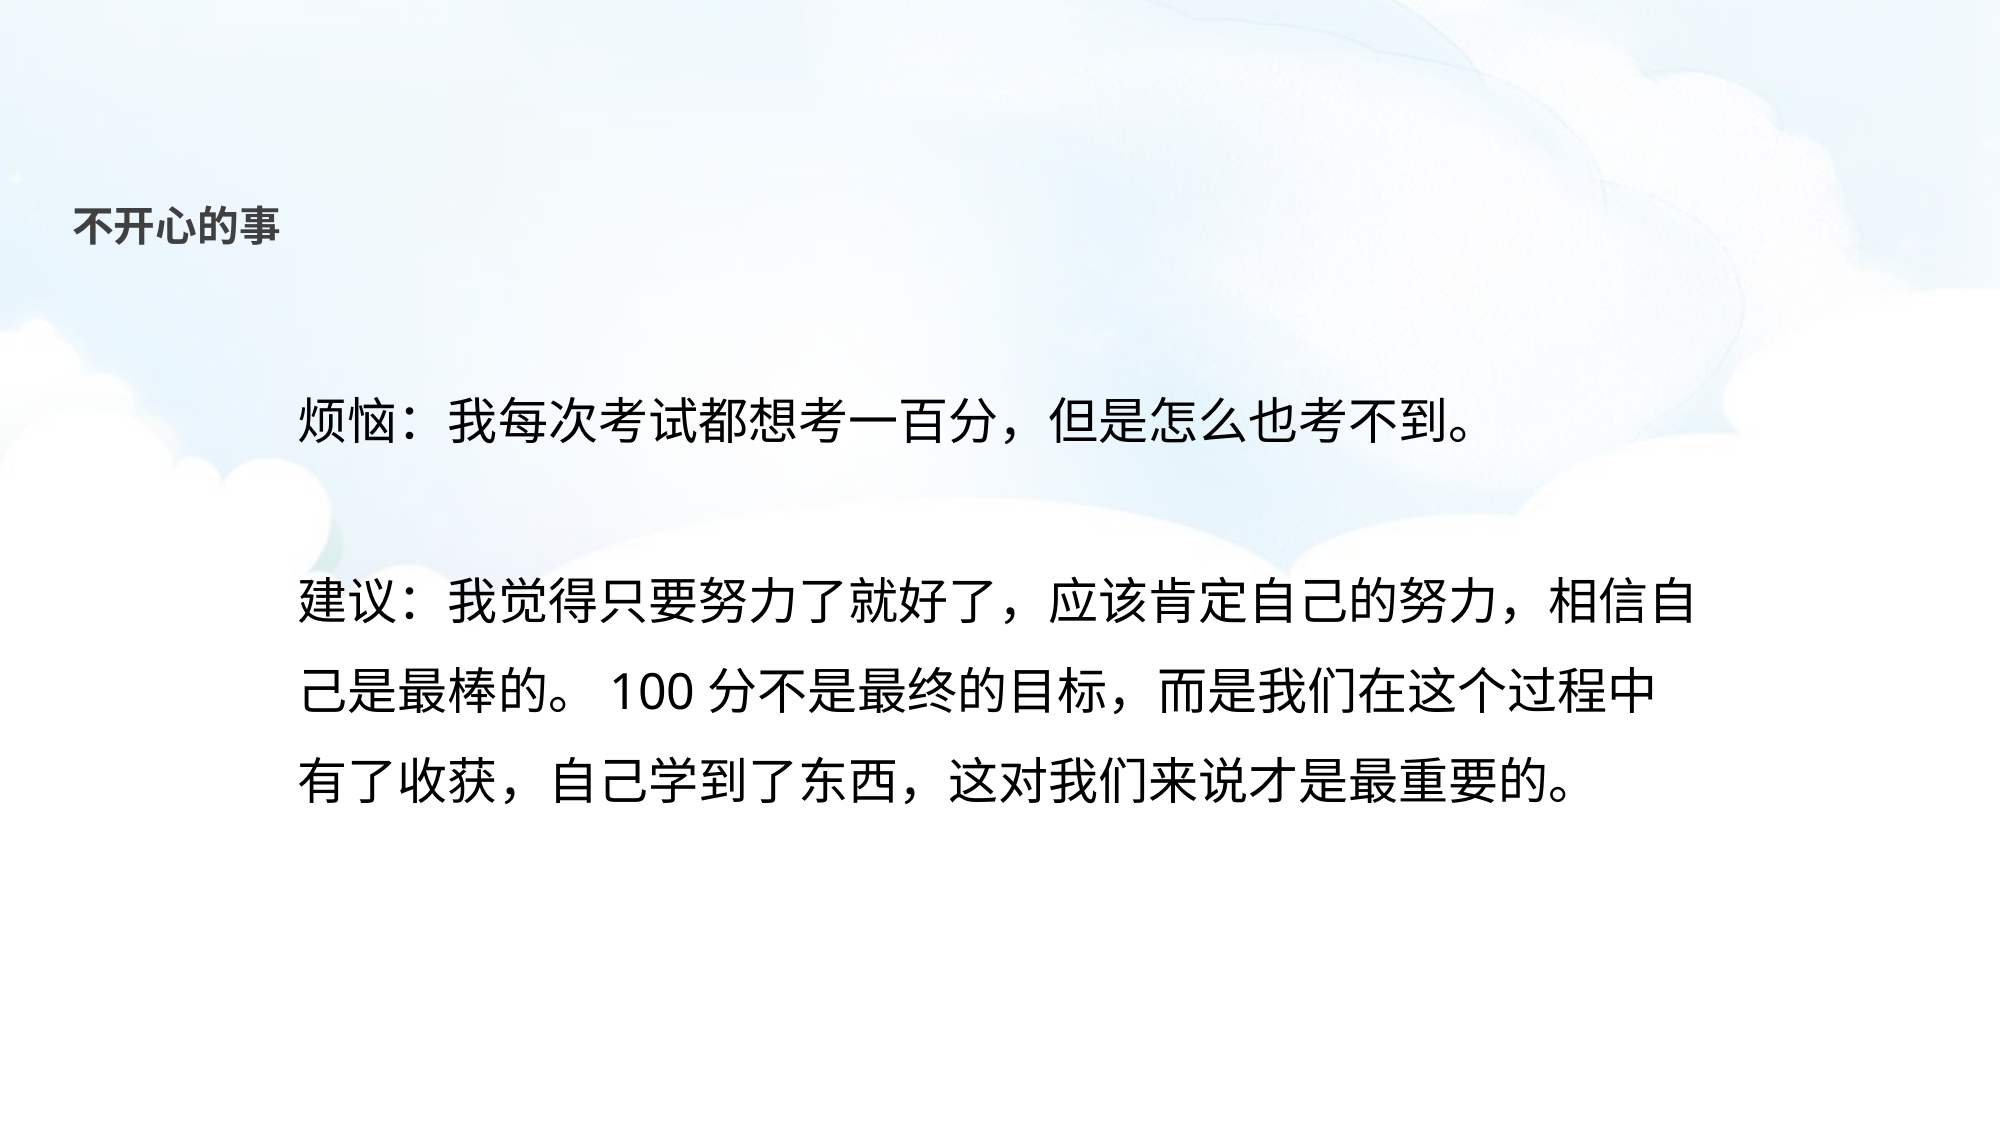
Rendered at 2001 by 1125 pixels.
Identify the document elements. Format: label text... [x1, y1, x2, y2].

text_box 不开心的事 [57, 192, 296, 257]
text_box 烦恼：我每次考试都想考一百分，但是怎么也考不到。 建议：我觉得只要努力了就好了，应该肯定自己的努力，相信自己是最棒的。100分不是最终的目标，而是我们在这个过程中有了收获，自己学到了东西，这对我们来说才是最重要的。 [283, 352, 1717, 907]
